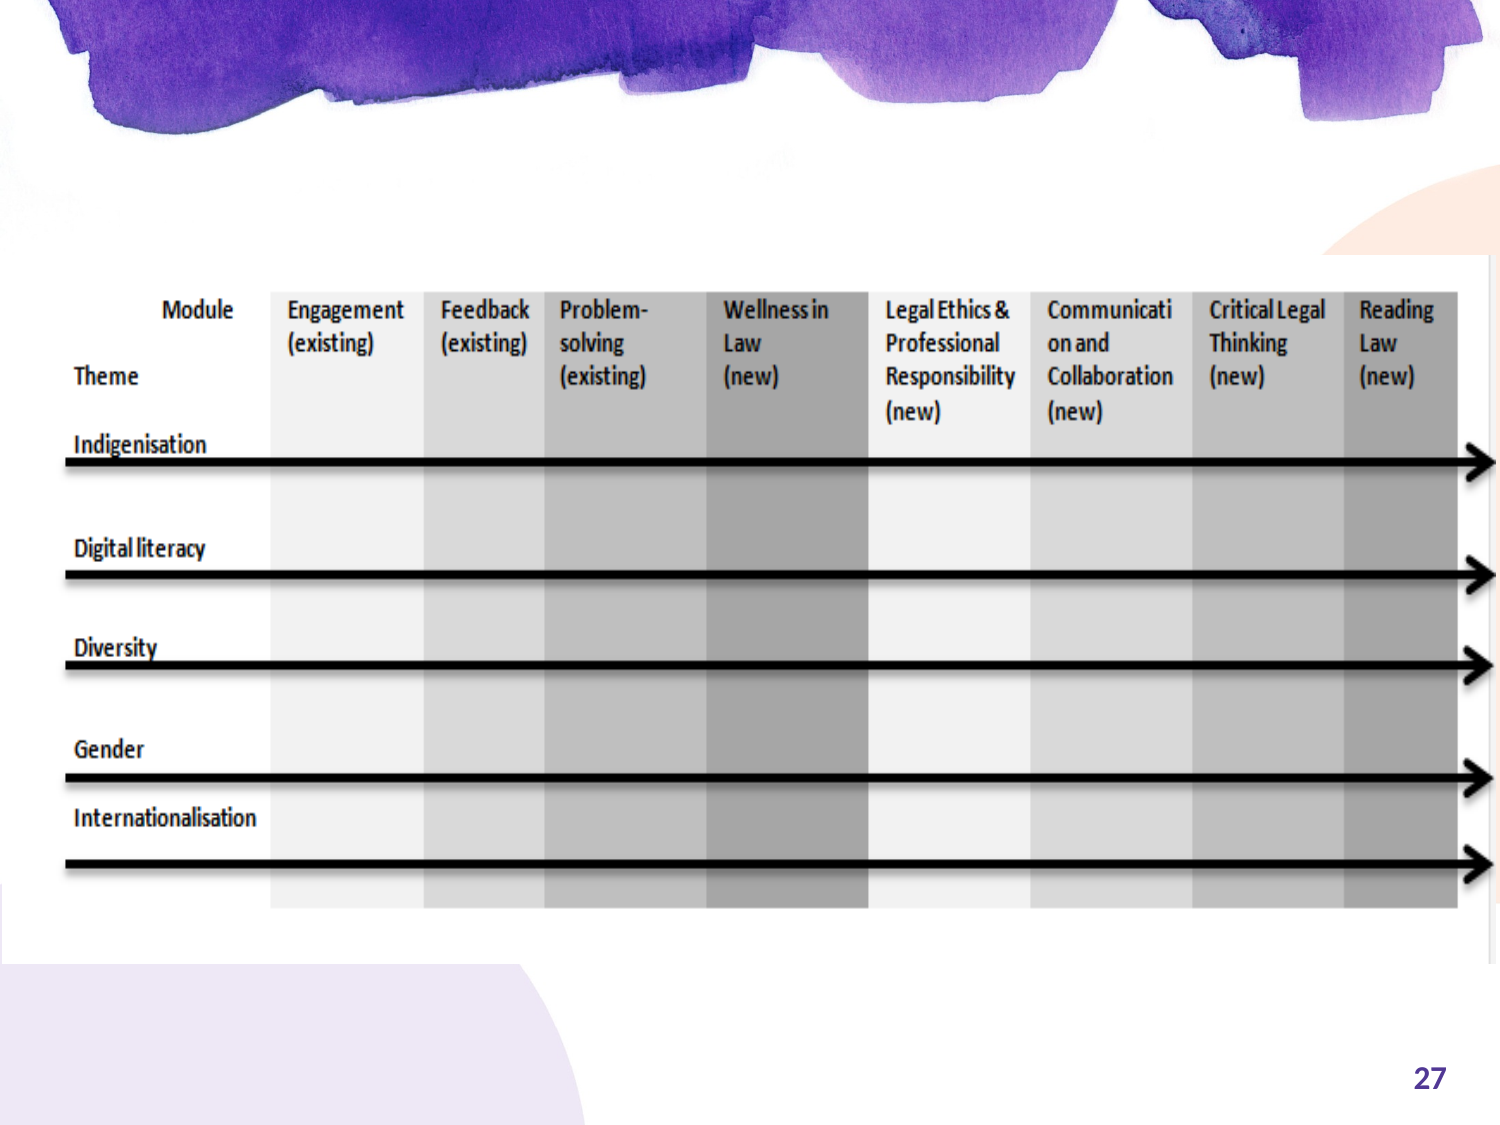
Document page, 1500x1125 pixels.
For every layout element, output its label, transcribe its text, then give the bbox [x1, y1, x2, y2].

picture [0, 0, 1500, 1125]
slide_number 27 [1246, 1046, 1462, 1107]
